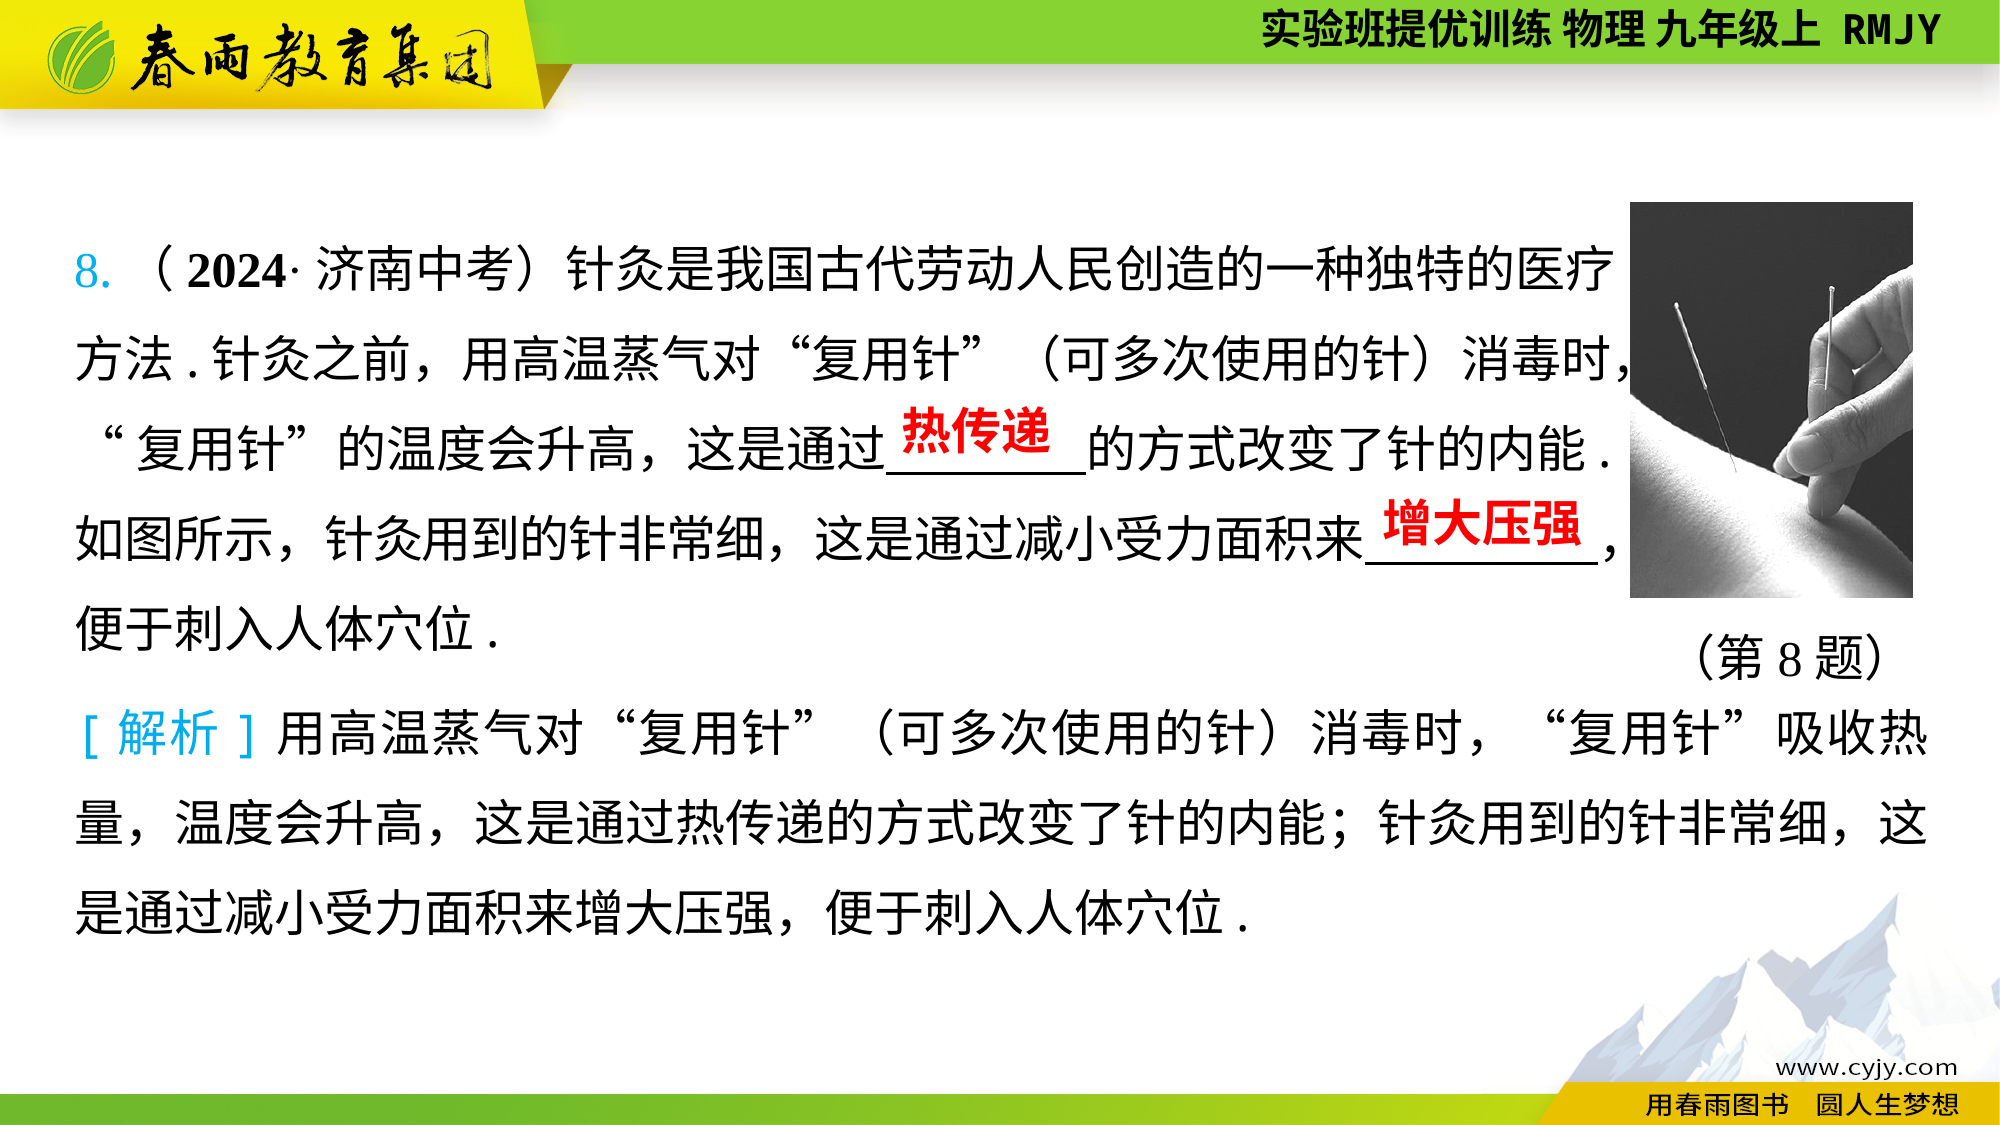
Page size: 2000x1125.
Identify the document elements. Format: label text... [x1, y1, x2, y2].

text_box （第8题） [1650, 588, 1930, 694]
list 8.（2024·济南中考）针灸是我国古代劳动人民创造的一种独特的医疗 方法.针灸之前，用高温蒸气对“复用针”（可多次使用的针）消毒时， “复用针”的温度会升高，这是通过 的方式改变了针的内能. 如图所示，针灸用到的针非常细，这是通过减小受力面积来 ， 便于刺入人体穴位. [59, 200, 1944, 664]
picture [0, 0, 2000, 1125]
text_box [解析]用高温蒸气对“复用针”（可多次使用的针）消毒时，“复用针”吸收热量，温度会升高，这是通过热传递的方式改变了针的内能；针灸用到的针非常细，这是通过减小受力面积来增大压强，便于刺入人体穴位. [59, 664, 1944, 950]
text_box 热传递 [886, 392, 1067, 468]
text_box 增大压强 [1367, 484, 1598, 559]
